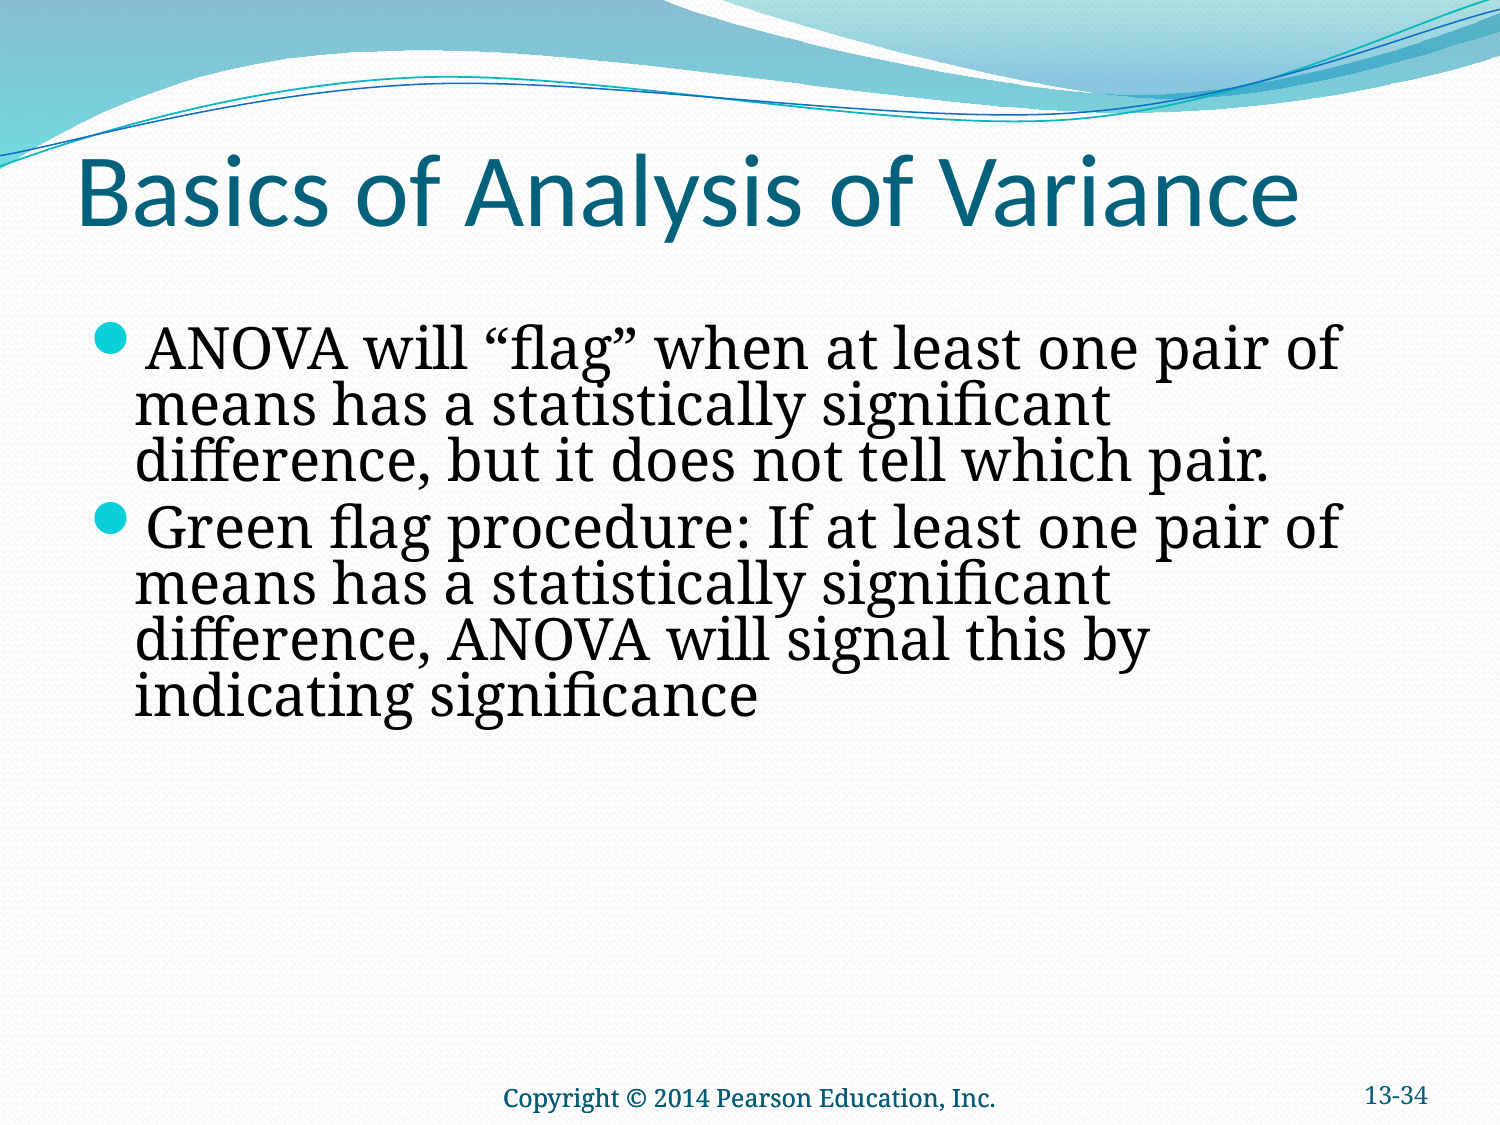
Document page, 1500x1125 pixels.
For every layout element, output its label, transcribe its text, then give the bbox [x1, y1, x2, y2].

list ANOVA will “flag” when at least one pair of means has a statistically significant difference, but it does not tell which pair. Green flag procedure: If at least one pair of means has a statistically significant difference, ANOVA will signal this by indicating significance [75, 317, 1425, 1038]
title Basics of Analysis of Variance [75, 87, 1425, 276]
